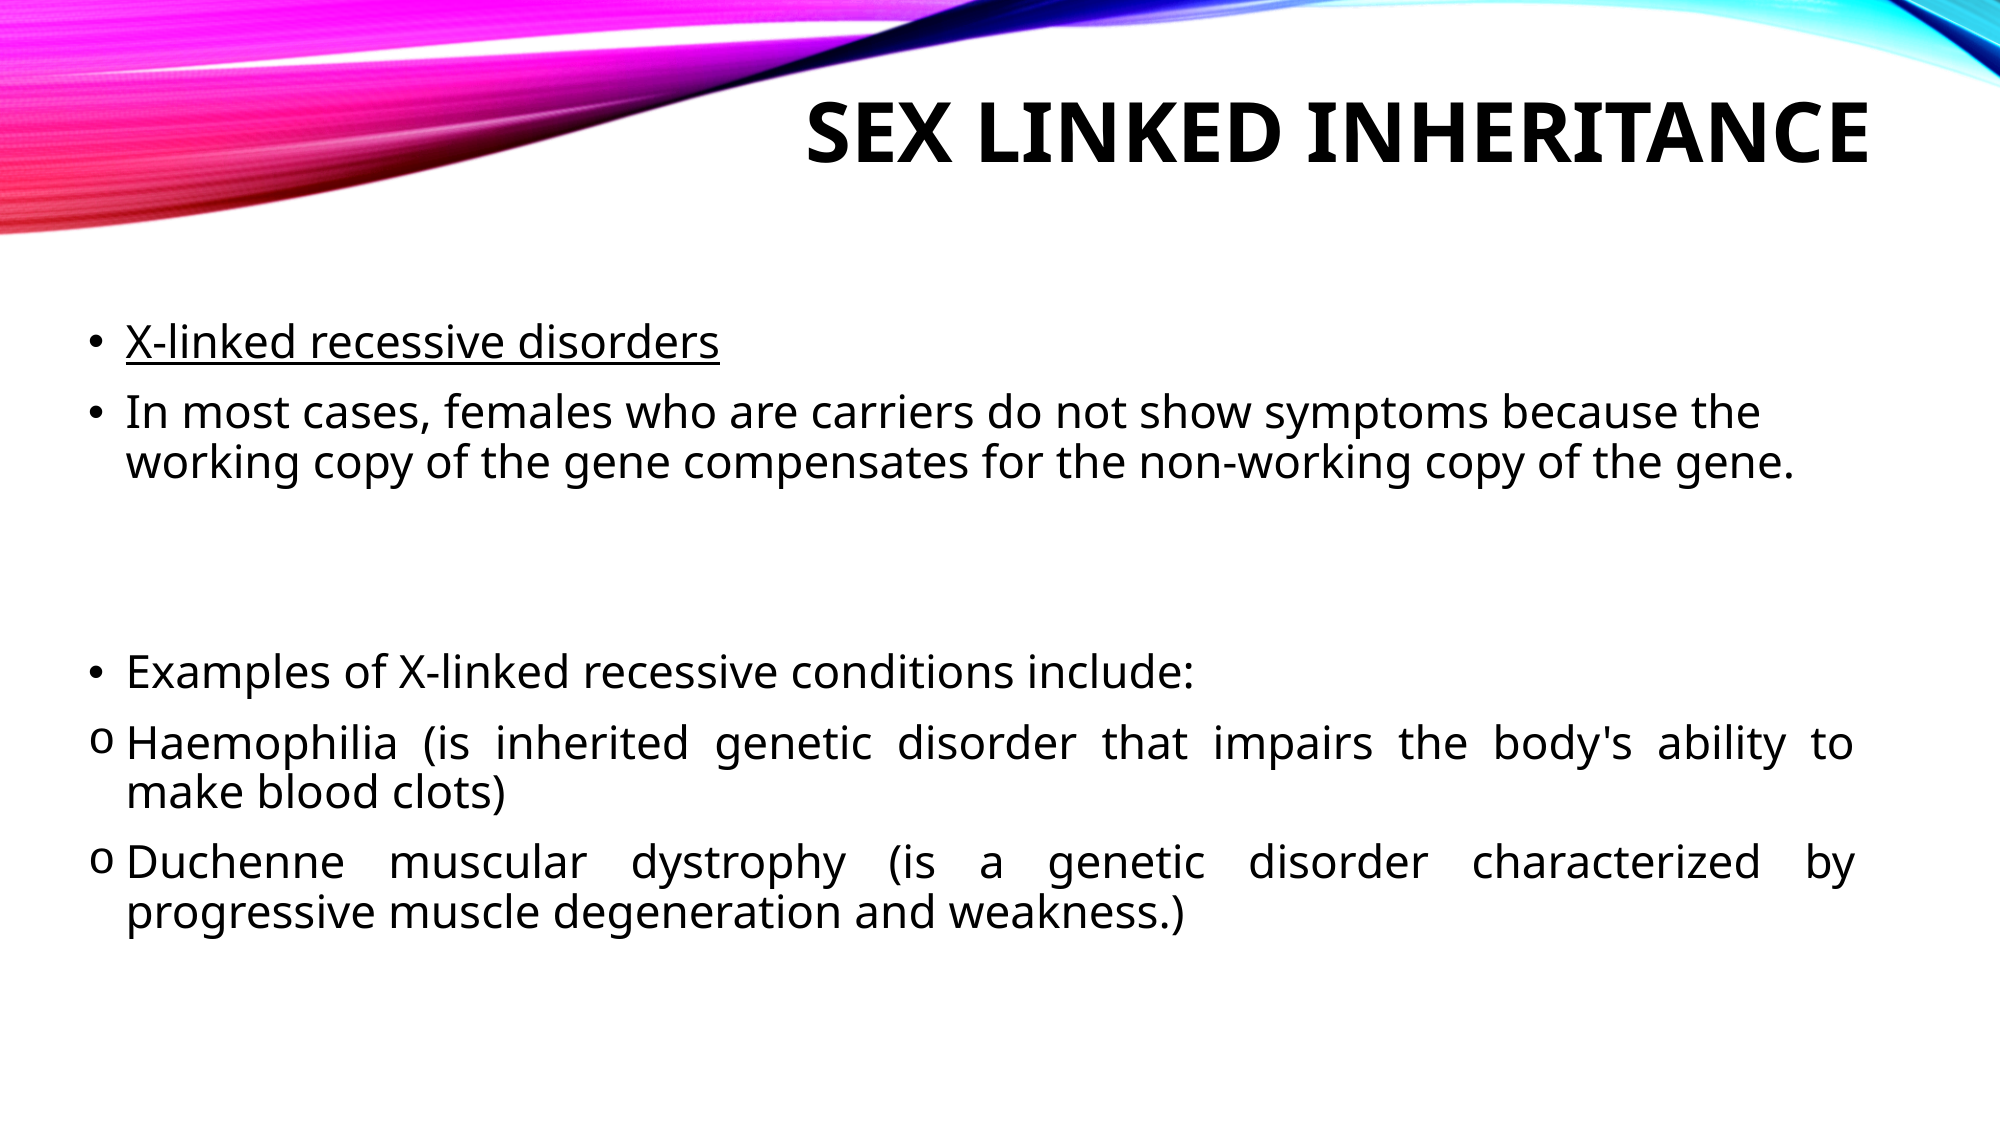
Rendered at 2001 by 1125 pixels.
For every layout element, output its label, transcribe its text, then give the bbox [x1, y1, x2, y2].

picture [1910, 0, 2000, 45]
list X-linked recessive disorders In most cases, females who are carriers do not show symptoms because the working copy of the gene compensates for the non-working copy of the gene. Examples of X-linked recessive conditions include: Haemophilia (is inherited genetic disorder that impairs the body's ability to make blood clots) Duchenne muscular dystrophy (is a genetic disorder characterized by progressive muscle degeneration and weakness.) [73, 311, 1872, 1125]
title Sex linked inheritance [474, 29, 1888, 242]
picture [0, 0, 2000, 237]
picture [1890, 0, 2000, 75]
